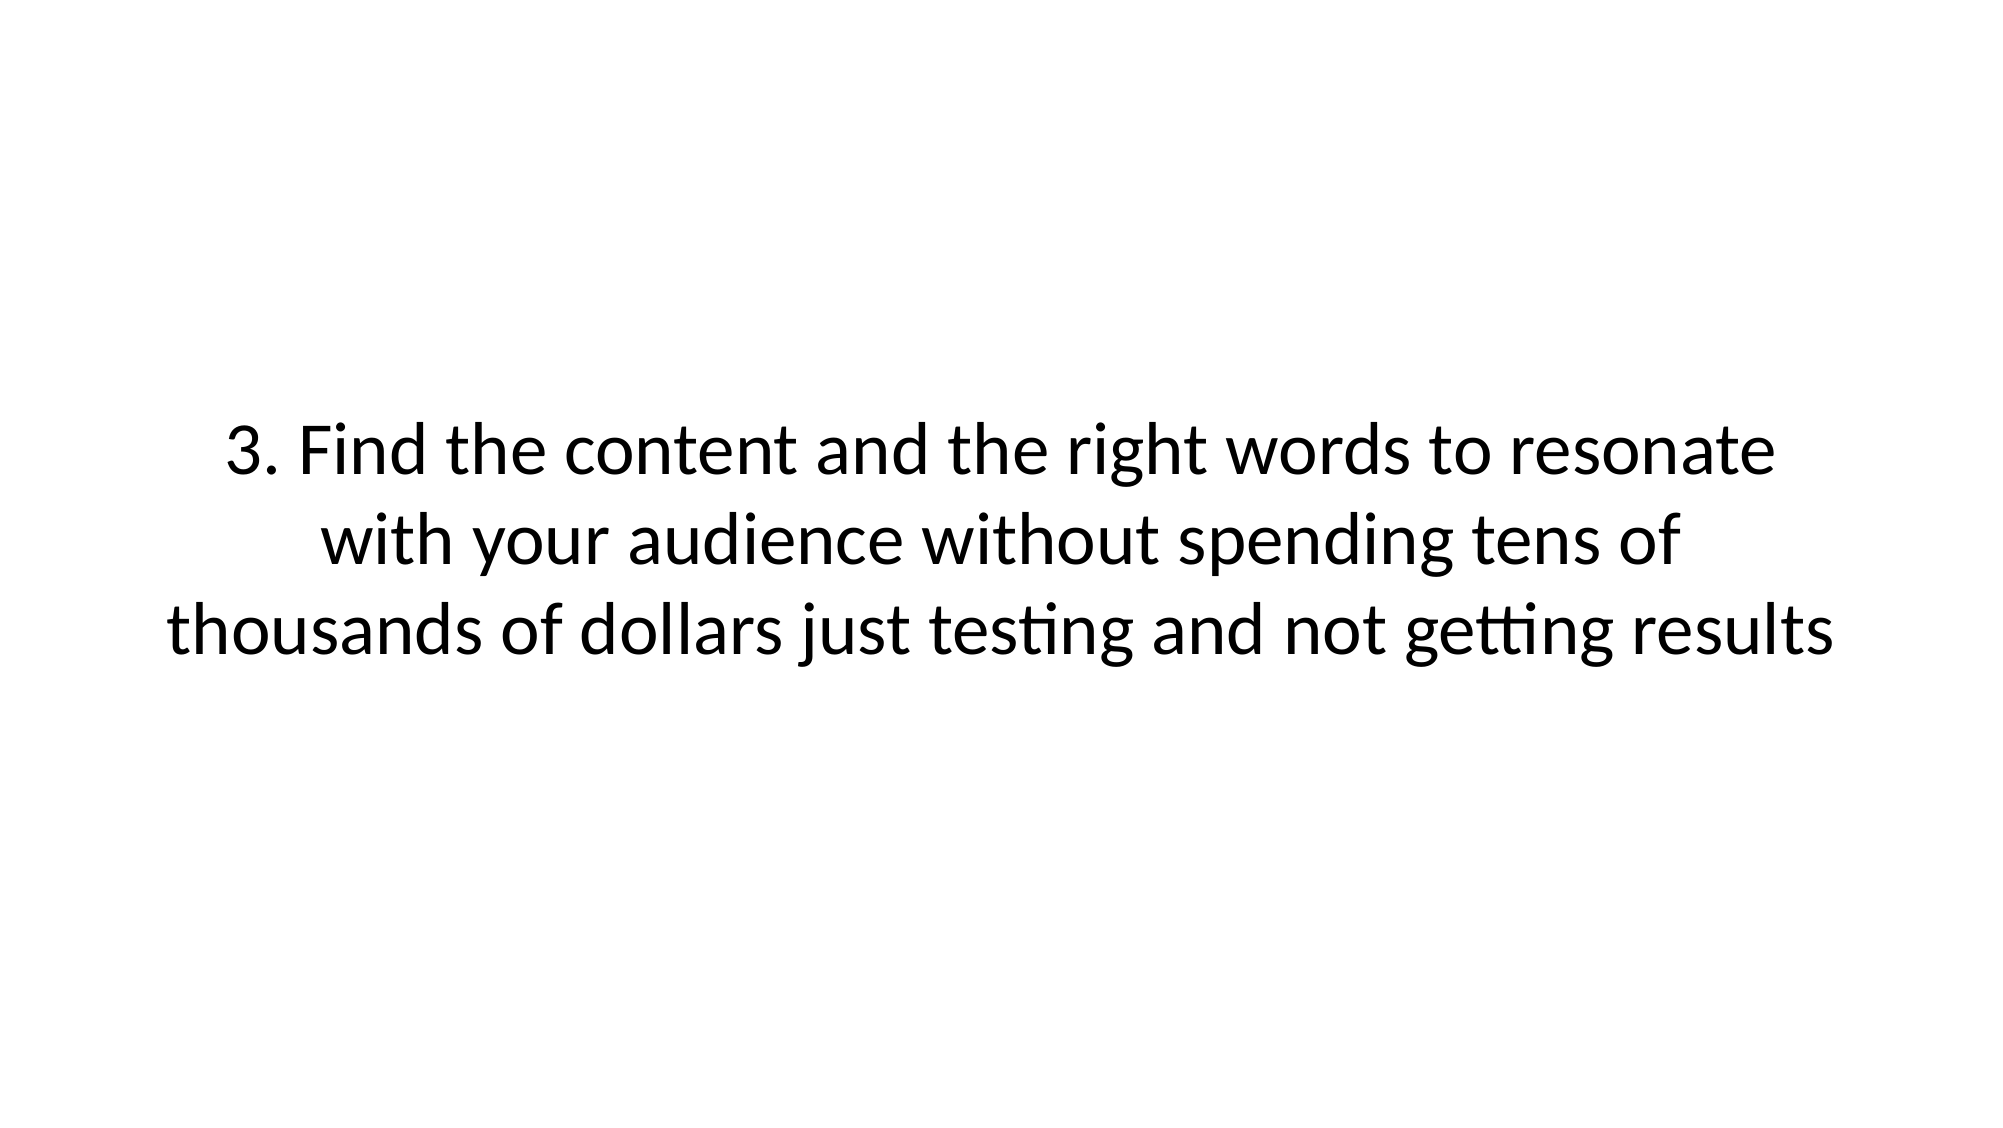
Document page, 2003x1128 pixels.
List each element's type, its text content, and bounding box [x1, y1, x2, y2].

title 3. Find the content and the right words to resonate with your audience without spending tens of thousands of dollars just testing and not getting results [149, 287, 1853, 782]
